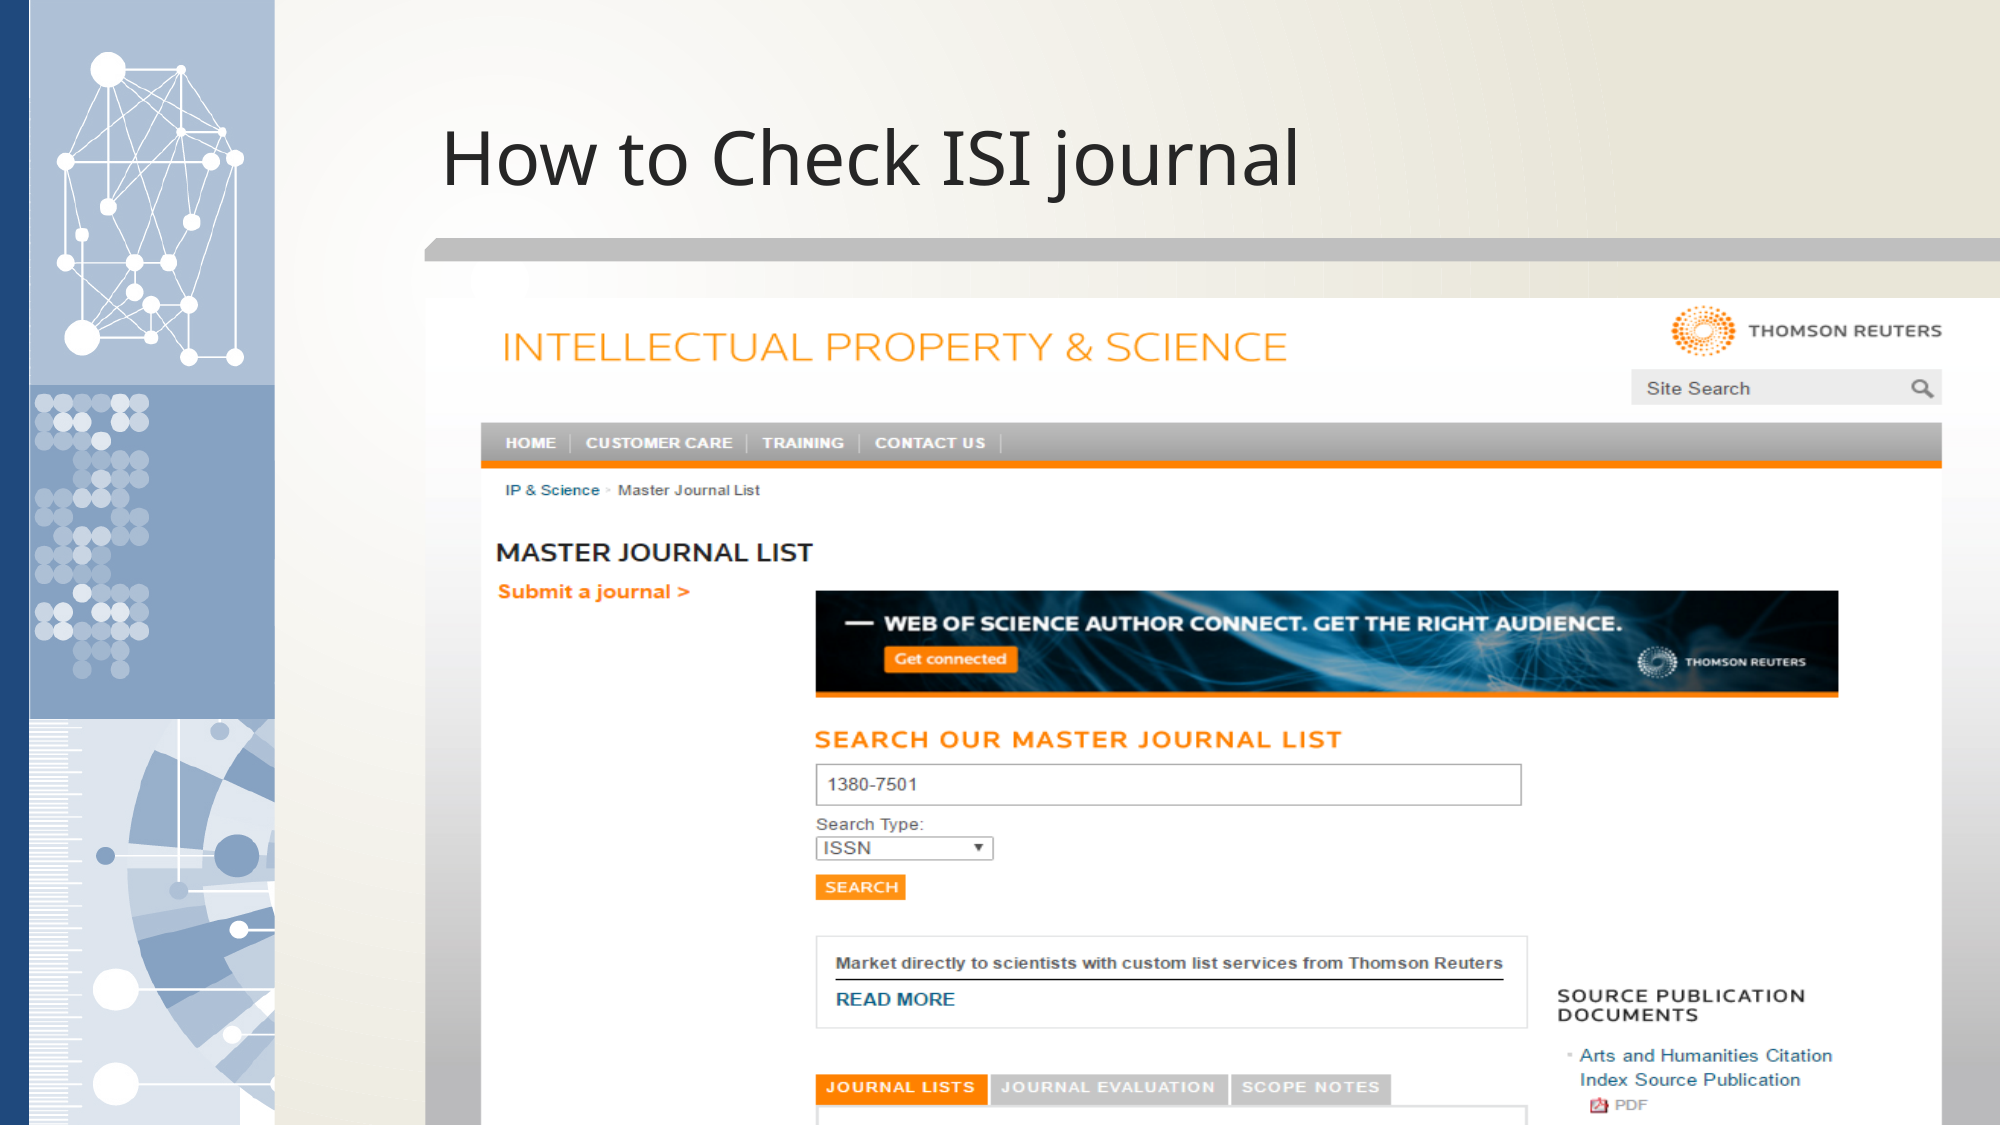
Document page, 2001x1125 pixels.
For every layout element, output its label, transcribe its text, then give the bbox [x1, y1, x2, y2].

title How to Check ISI journal [425, 102, 1888, 298]
picture [425, 298, 2000, 1125]
